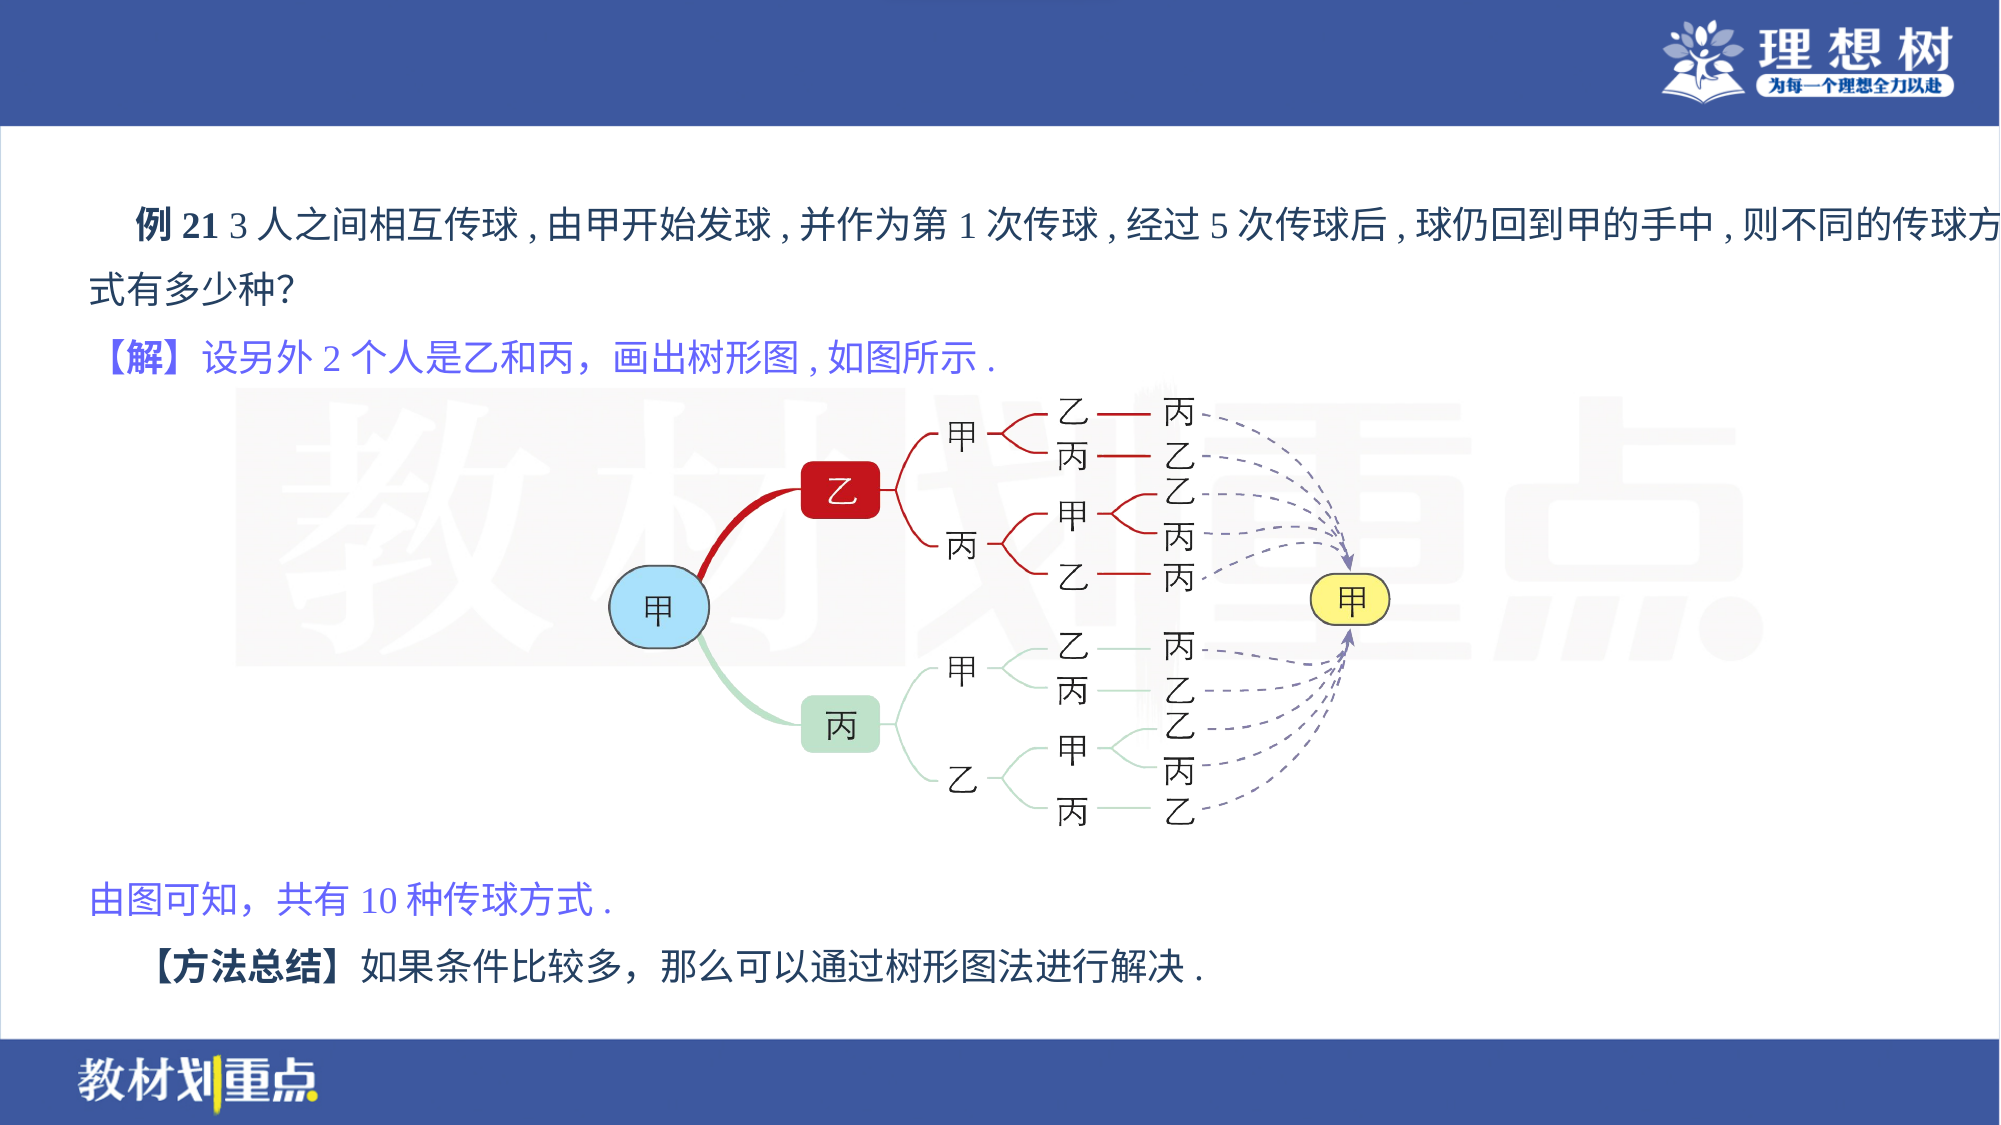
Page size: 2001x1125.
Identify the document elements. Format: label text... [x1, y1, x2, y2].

text_box 【解】设另外2个人是乙和丙，画出树形图,如图所示. [88, 311, 1911, 372]
picture [0, 0, 2000, 1125]
text_box 由图可知，共有10种传球方式. [88, 854, 1911, 914]
text_box 【方法总结】如果条件比较多，那么可以通过树形图法进行解决. [88, 921, 1911, 981]
text_box 例21 3人之间相互传球,由甲开始发球,并作为第1次传球,经过5次传球后,球仍回到甲的手中,则不同的传球方 式有多少种？ [88, 177, 1911, 305]
